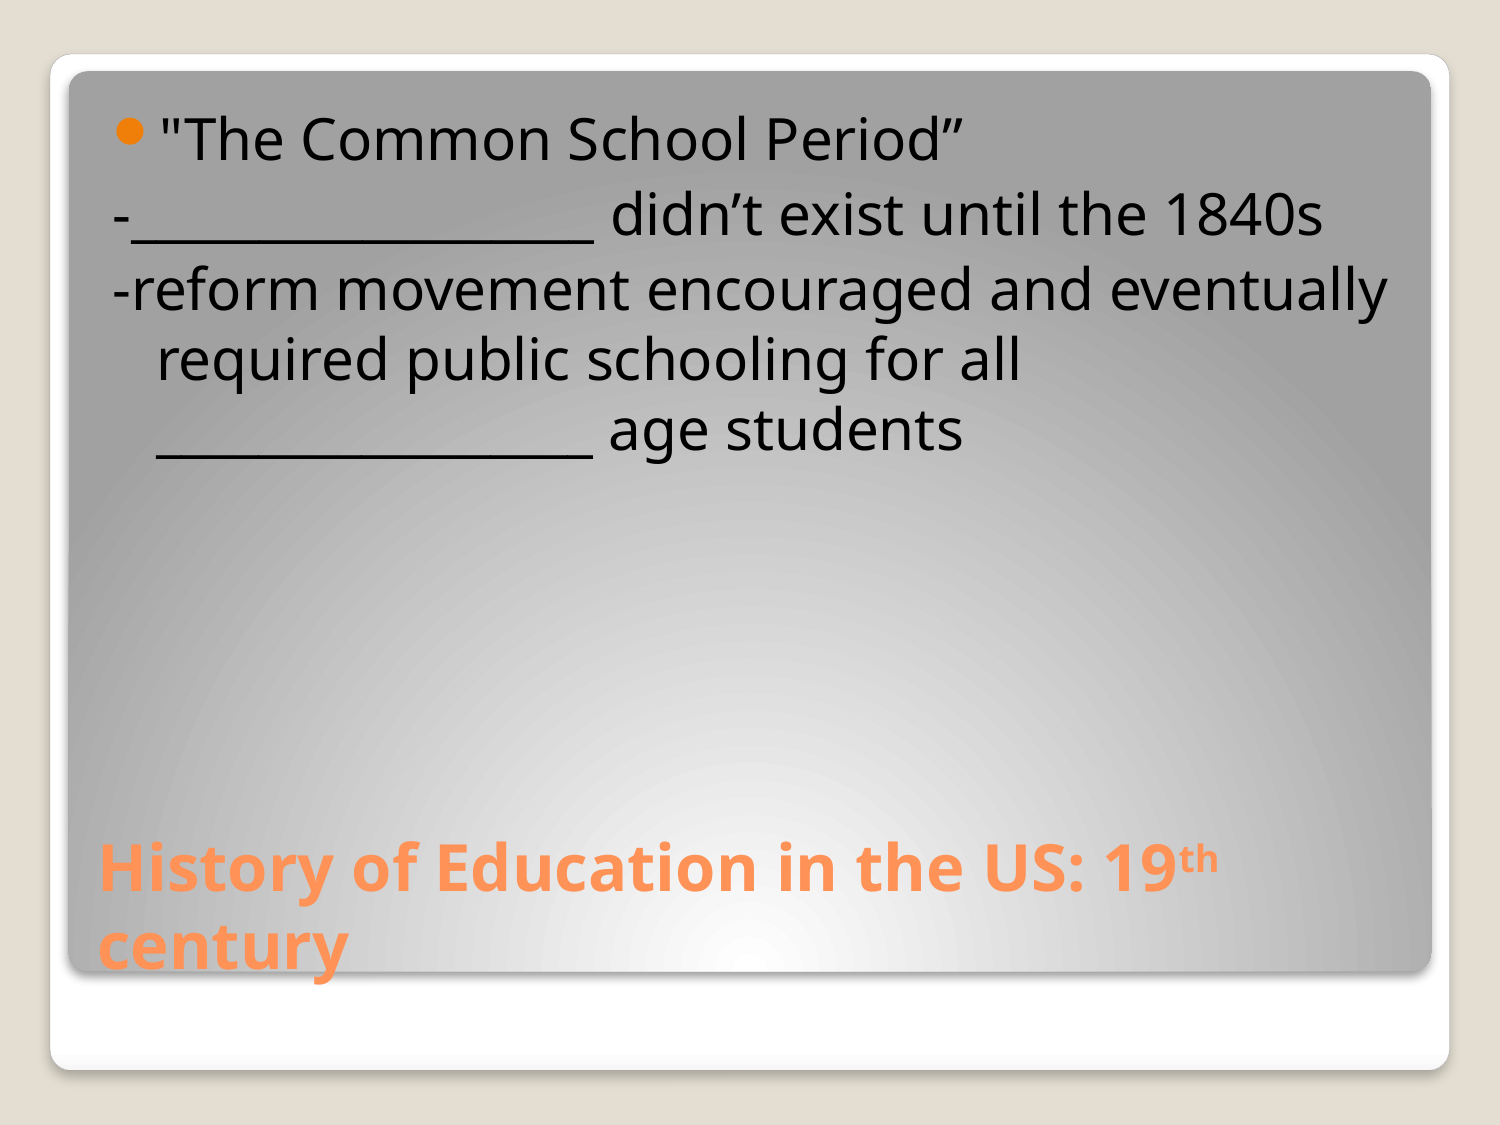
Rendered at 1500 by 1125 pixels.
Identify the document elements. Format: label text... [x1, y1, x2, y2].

list "The Common School Period” -__________________ didn’t exist until the 1840s -reform movement encouraged and eventually required public schooling for all _________________ age students [82, 86, 1425, 774]
title History of Education in the US: 19th century [82, 817, 1425, 990]
